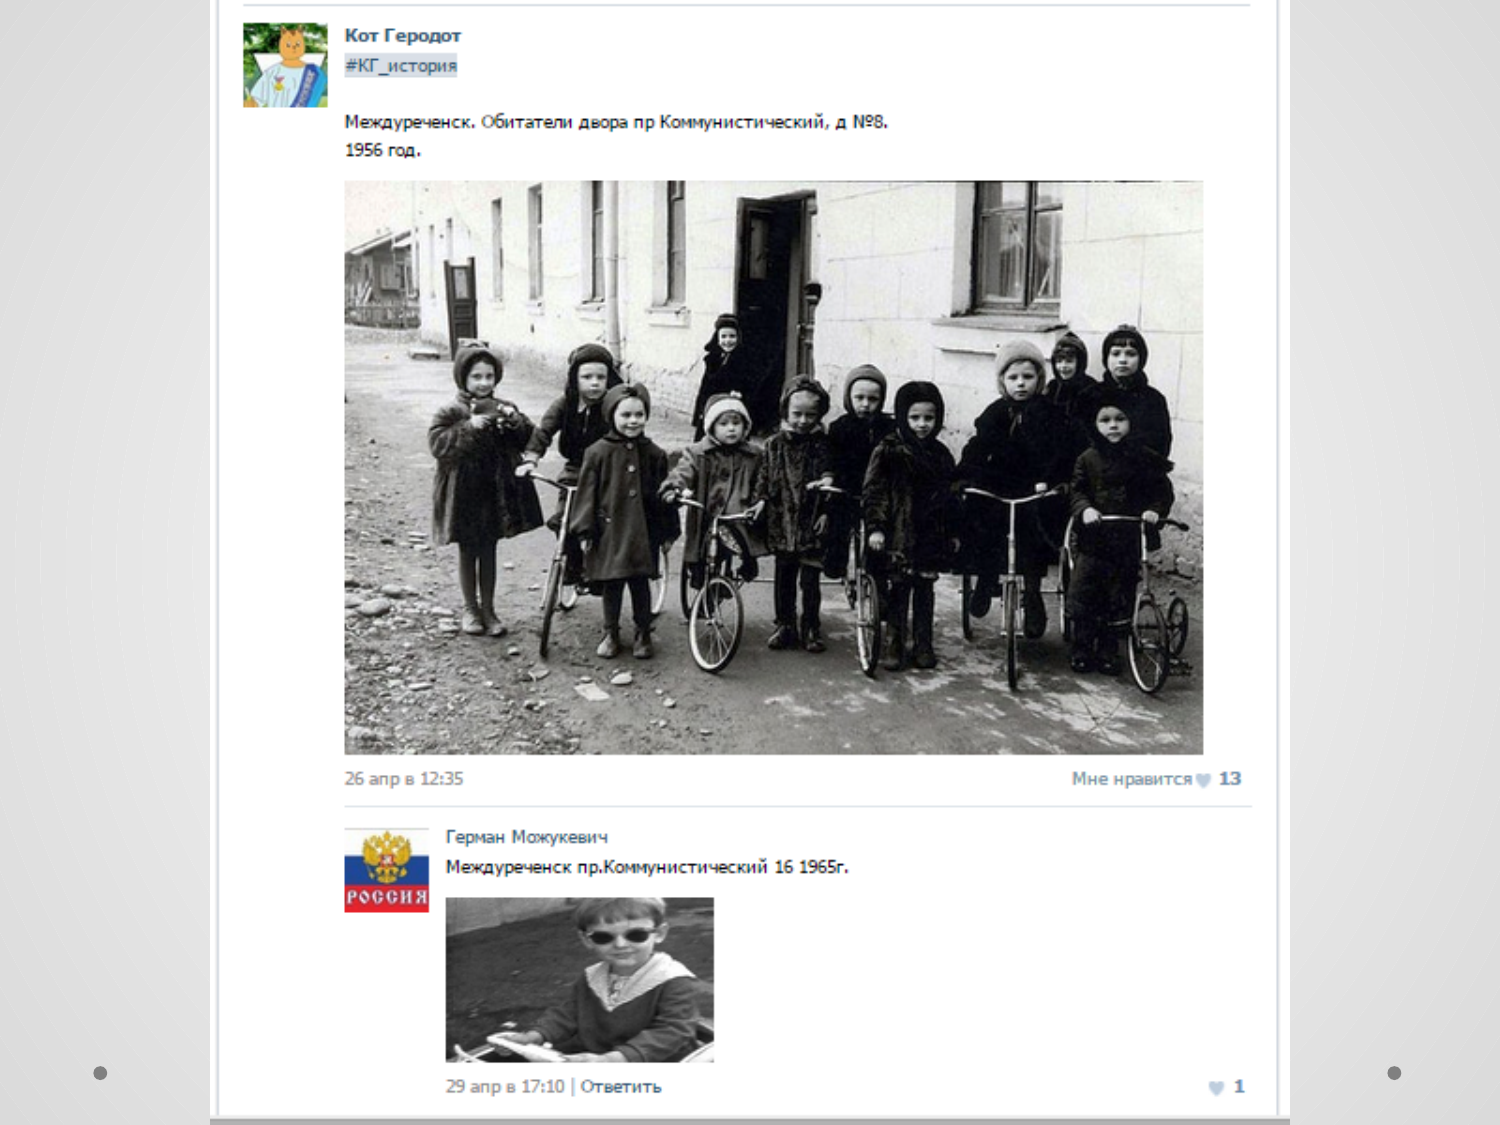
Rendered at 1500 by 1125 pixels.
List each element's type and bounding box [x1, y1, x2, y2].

picture [209, 0, 1291, 1125]
